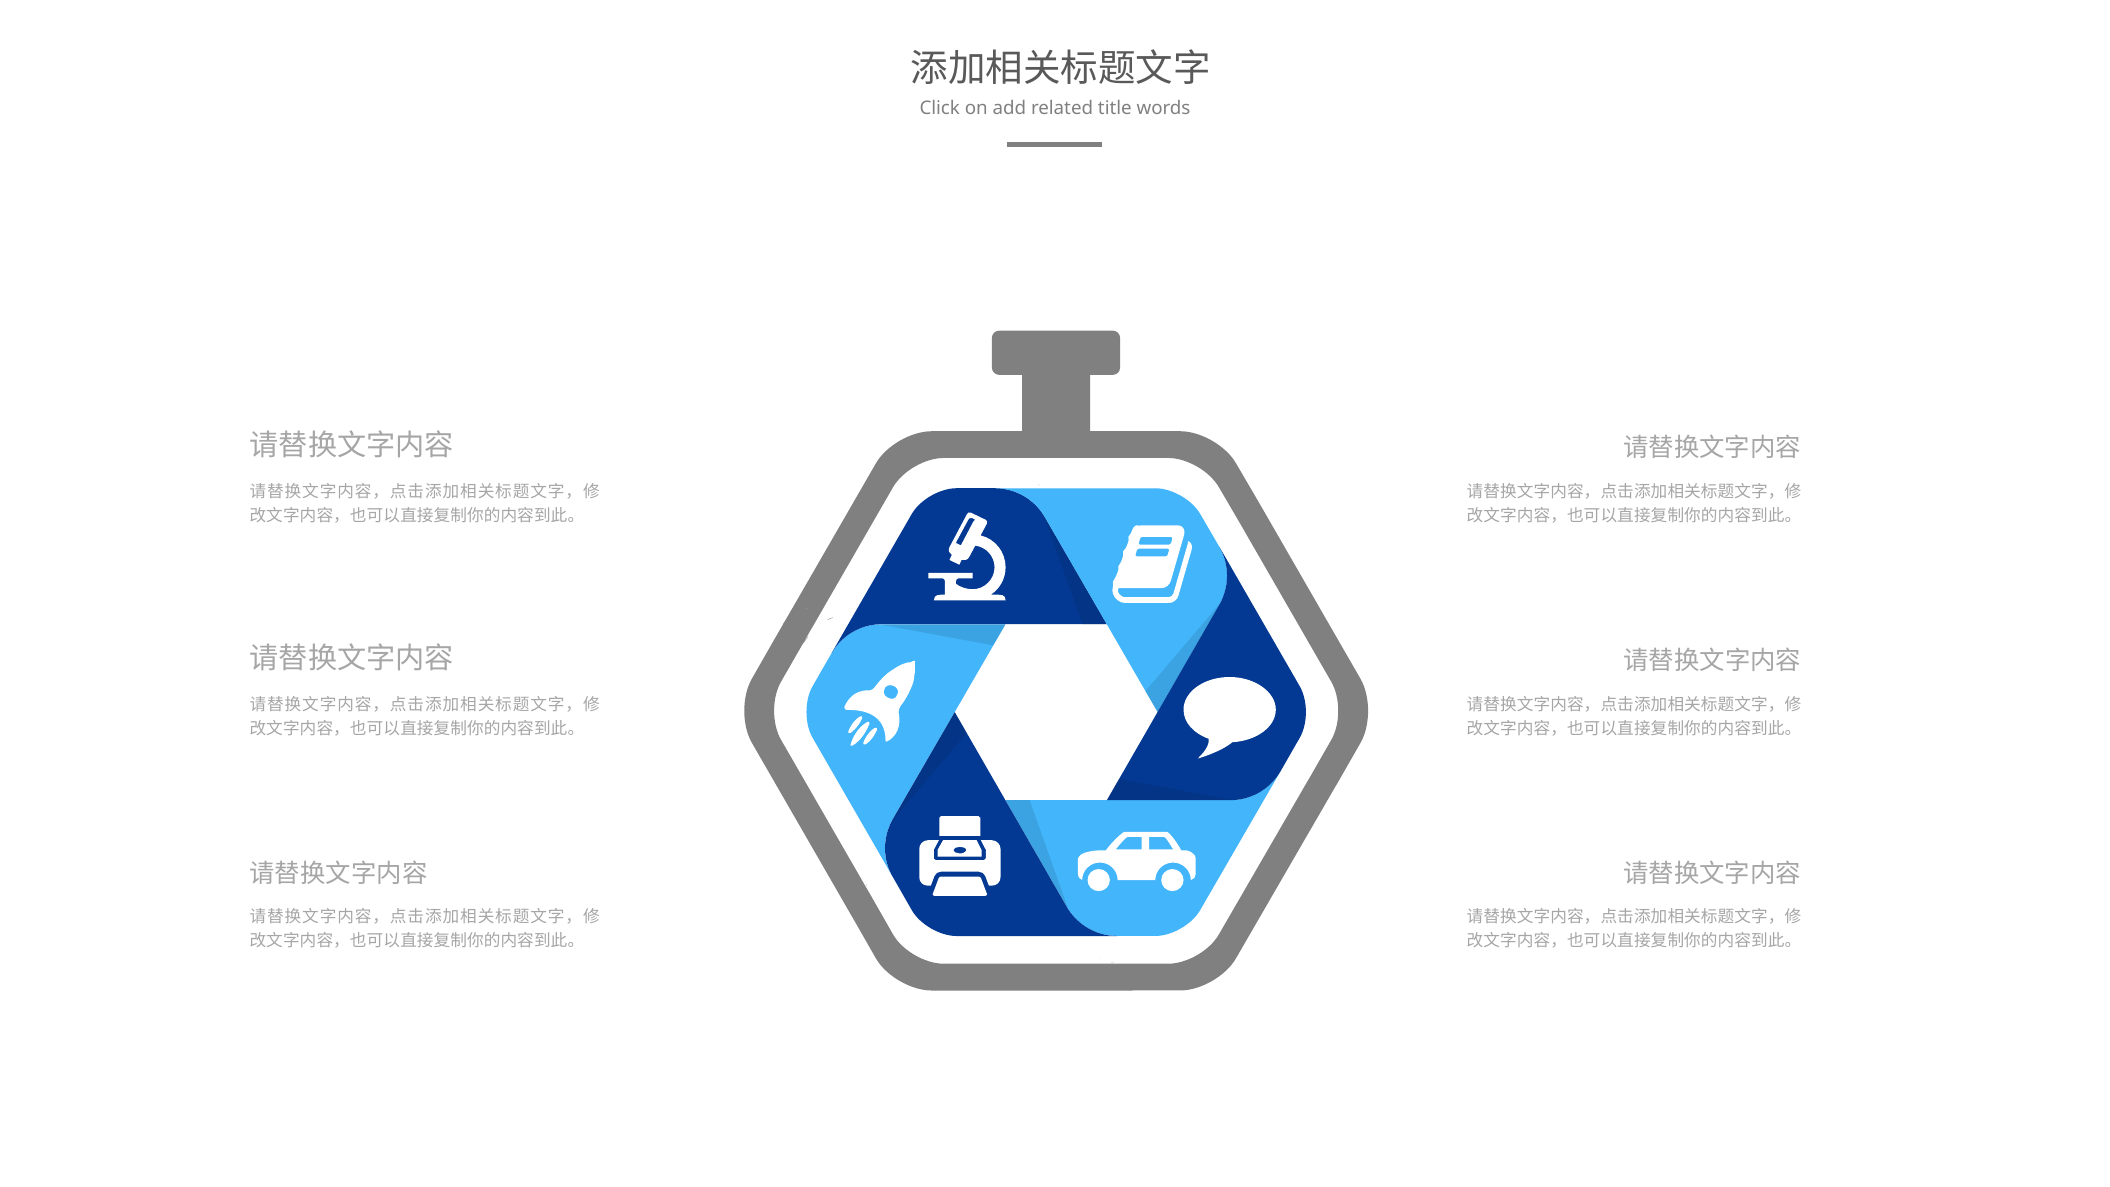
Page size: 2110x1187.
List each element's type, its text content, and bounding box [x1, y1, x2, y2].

list 请替换文字内容，点击添加相关标题文字，修改文字内容，也可以直接复制你的内容到此。 [234, 894, 616, 951]
list 请替换文字内容，点击添加相关标题文字，修改文字内容，也可以直接复制你的内容到此。 [1450, 682, 1817, 738]
text_box [1281, 585, 1370, 883]
list 请替换文字内容，点击添加相关标题文字，修改文字内容，也可以直接复制你的内容到此。 [234, 469, 616, 526]
list 请替换文字内容，点击添加相关标题文字，修改文字内容，也可以直接复制你的内容到此。 [1449, 469, 1817, 526]
text_box Click on add related title words [877, 89, 1232, 124]
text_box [1077, 831, 1196, 892]
list 请替换文字内容 [234, 624, 493, 682]
text_box [828, 877, 1251, 992]
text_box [995, 488, 1230, 713]
list 请替换文字内容，点击添加相关标题文字，修改文字内容，也可以直接复制你的内容到此。 [234, 682, 616, 738]
list 请替换文字内容 [234, 836, 493, 894]
list 请替换文字内容，点击添加相关标题文字，修改文字内容，也可以直接复制你的内容到此。 [1449, 894, 1817, 951]
text_box [860, 329, 1286, 547]
list 请替换文字内容 [1558, 836, 1817, 894]
list 请替换文字内容 [234, 411, 493, 469]
list 请替换文字内容 [1559, 624, 1817, 682]
text_box 添加相关标题文字 [877, 37, 1245, 95]
list 请替换文字内容 [1558, 411, 1817, 469]
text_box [831, 488, 995, 653]
text_box [743, 539, 831, 836]
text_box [1106, 547, 1308, 801]
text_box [804, 624, 995, 877]
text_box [1118, 801, 1281, 936]
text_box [882, 712, 1118, 936]
